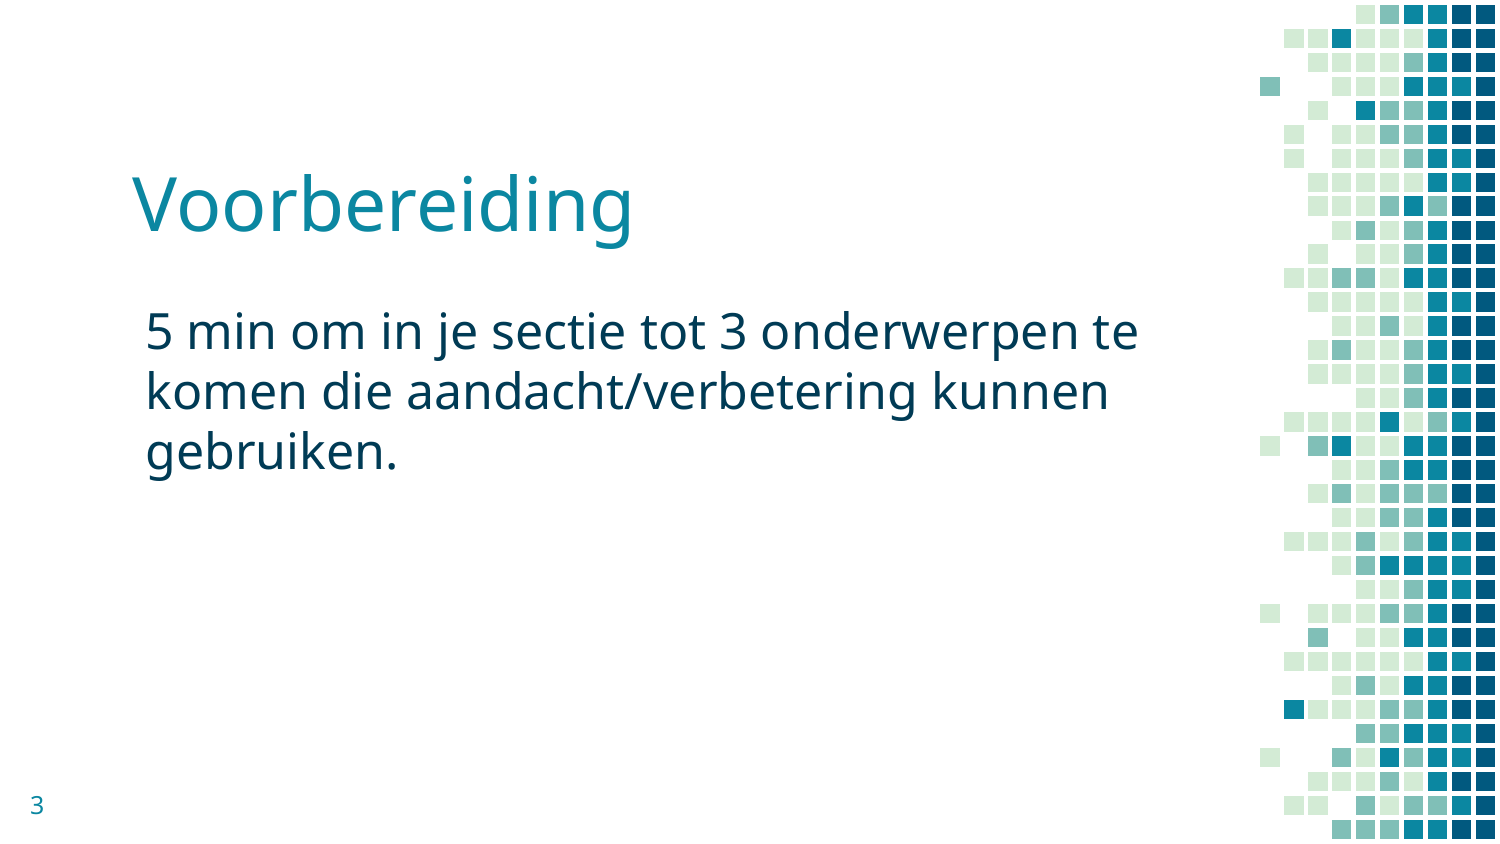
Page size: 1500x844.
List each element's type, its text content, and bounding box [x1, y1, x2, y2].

list 5 min om in je sectie tot 3 onderwerpen te komen die aandacht/verbetering kunnen gebruiken. [117, 284, 1227, 774]
title Voorbereiding [117, 121, 1227, 262]
slide_number 3 [15, 774, 105, 839]
